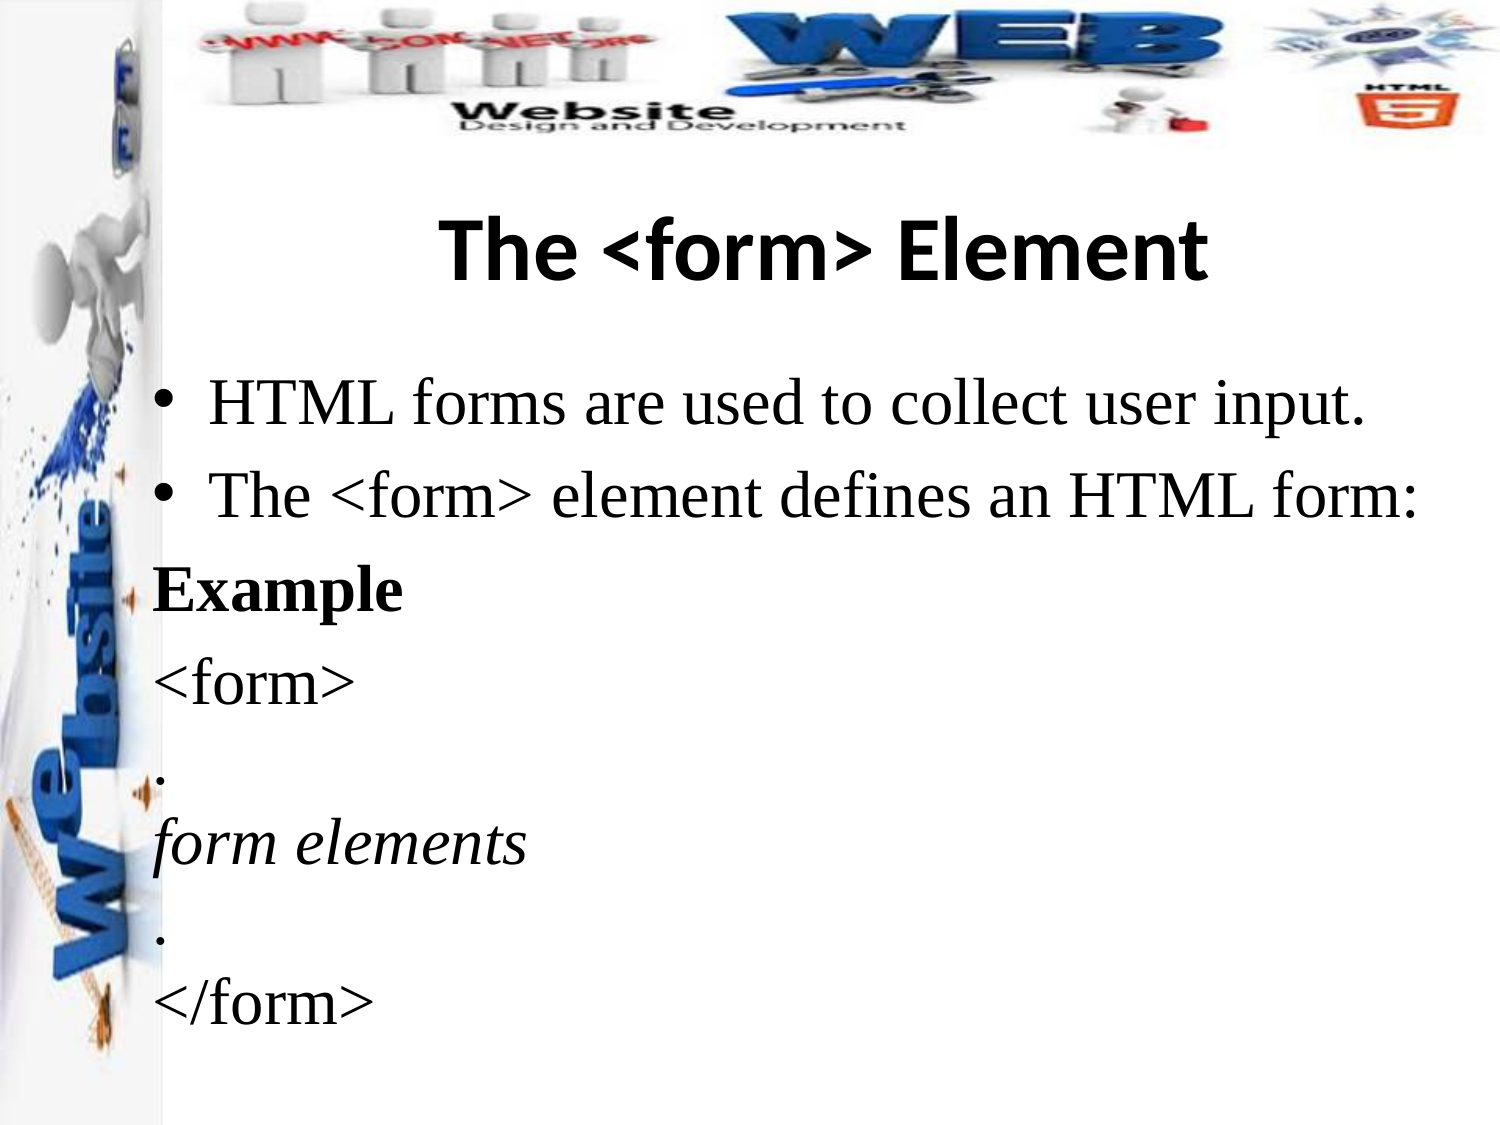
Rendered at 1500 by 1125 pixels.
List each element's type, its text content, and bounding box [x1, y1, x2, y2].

list HTML forms are used to collect user input. The <form> element defines an HTML form: Example <form> . form elements . </form> [137, 350, 1500, 1125]
title The <form> Element [150, 149, 1500, 338]
picture [0, 0, 1500, 1125]
